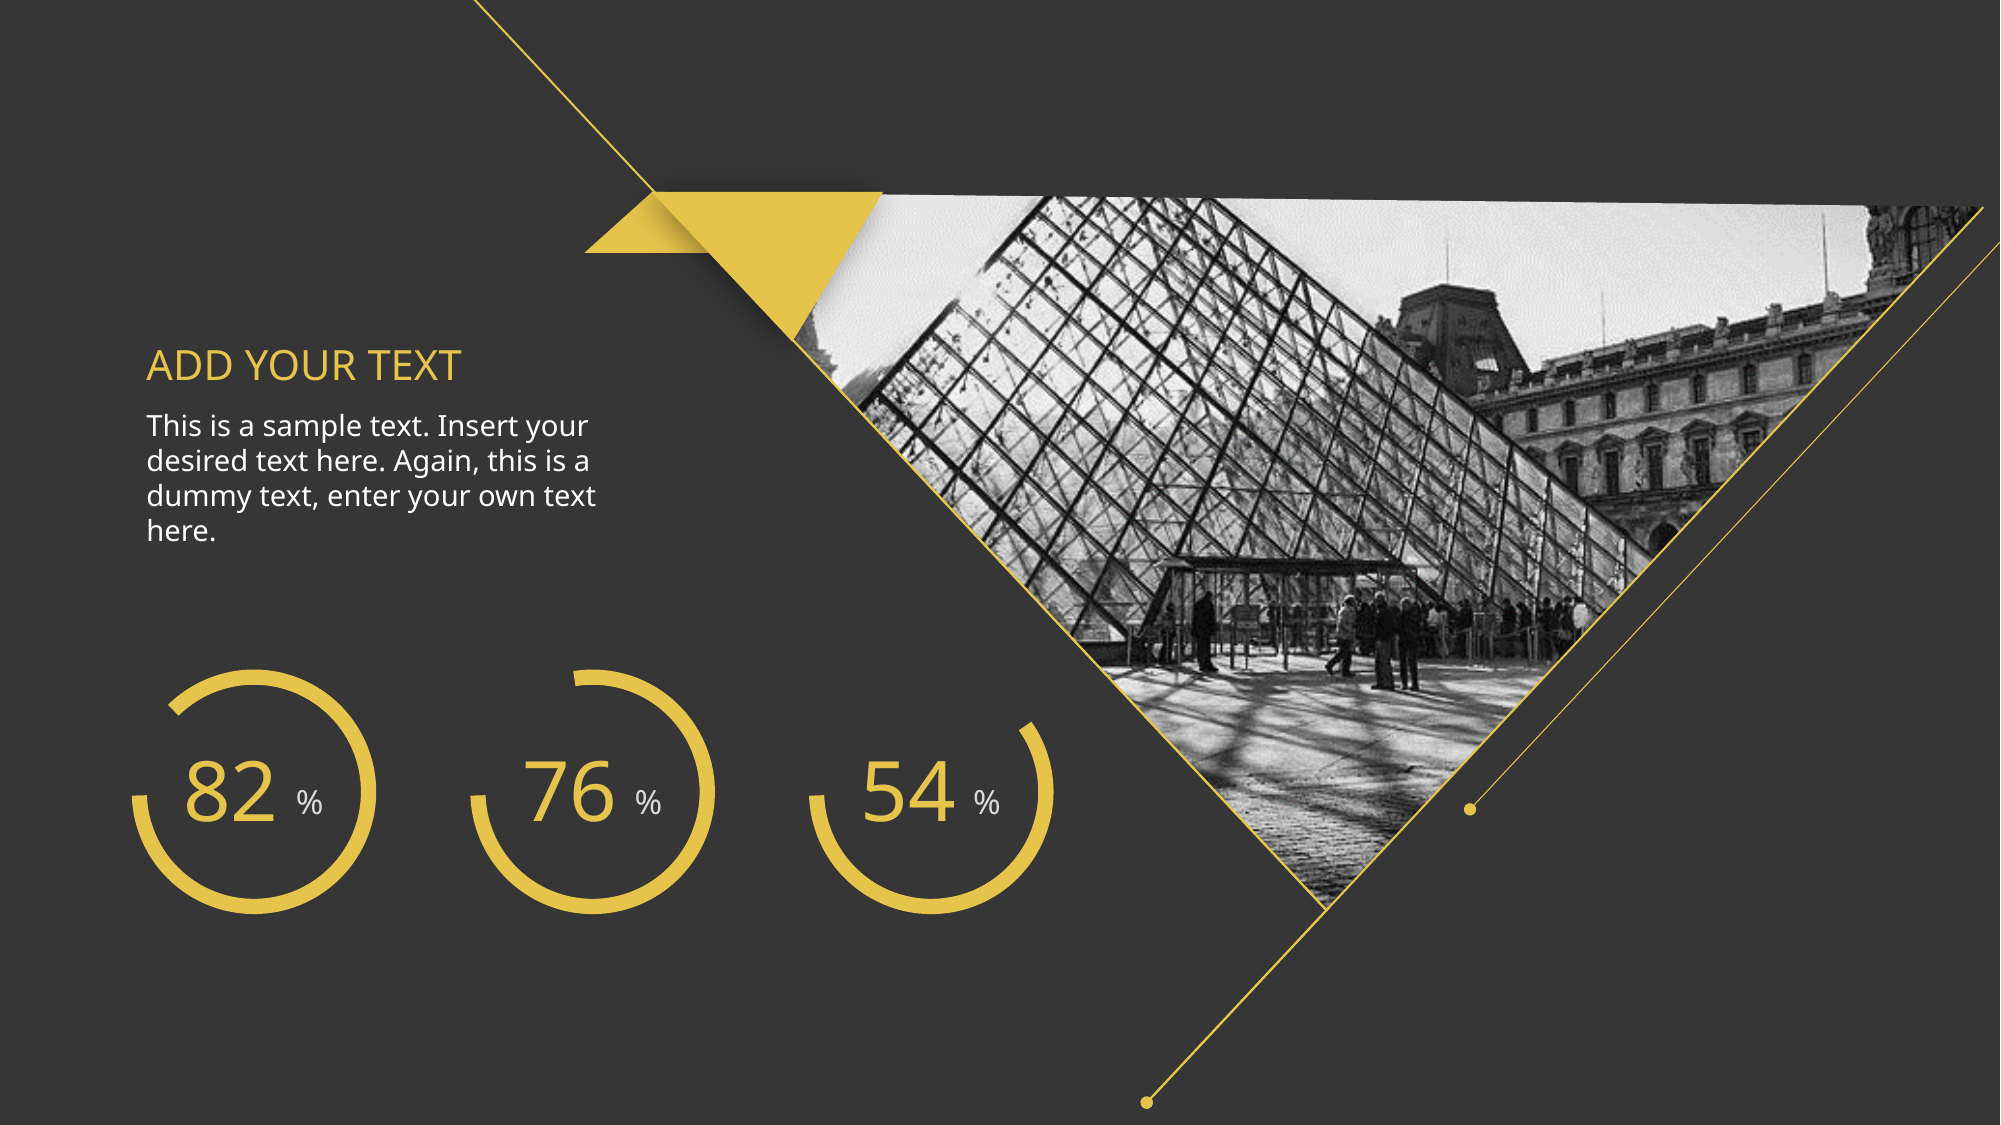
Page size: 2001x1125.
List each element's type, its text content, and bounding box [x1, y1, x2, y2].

picture [800, 194, 1981, 908]
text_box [808, 669, 1054, 915]
text_box This is a sample text. Insert your desired text here. Again, this is a dummy text, enter your own text here. [131, 399, 632, 555]
text_box [1140, 907, 1330, 1109]
text_box ADD YOUR TEXT [131, 331, 842, 397]
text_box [131, 669, 377, 915]
text_box [1464, 240, 2000, 816]
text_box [470, 669, 715, 915]
